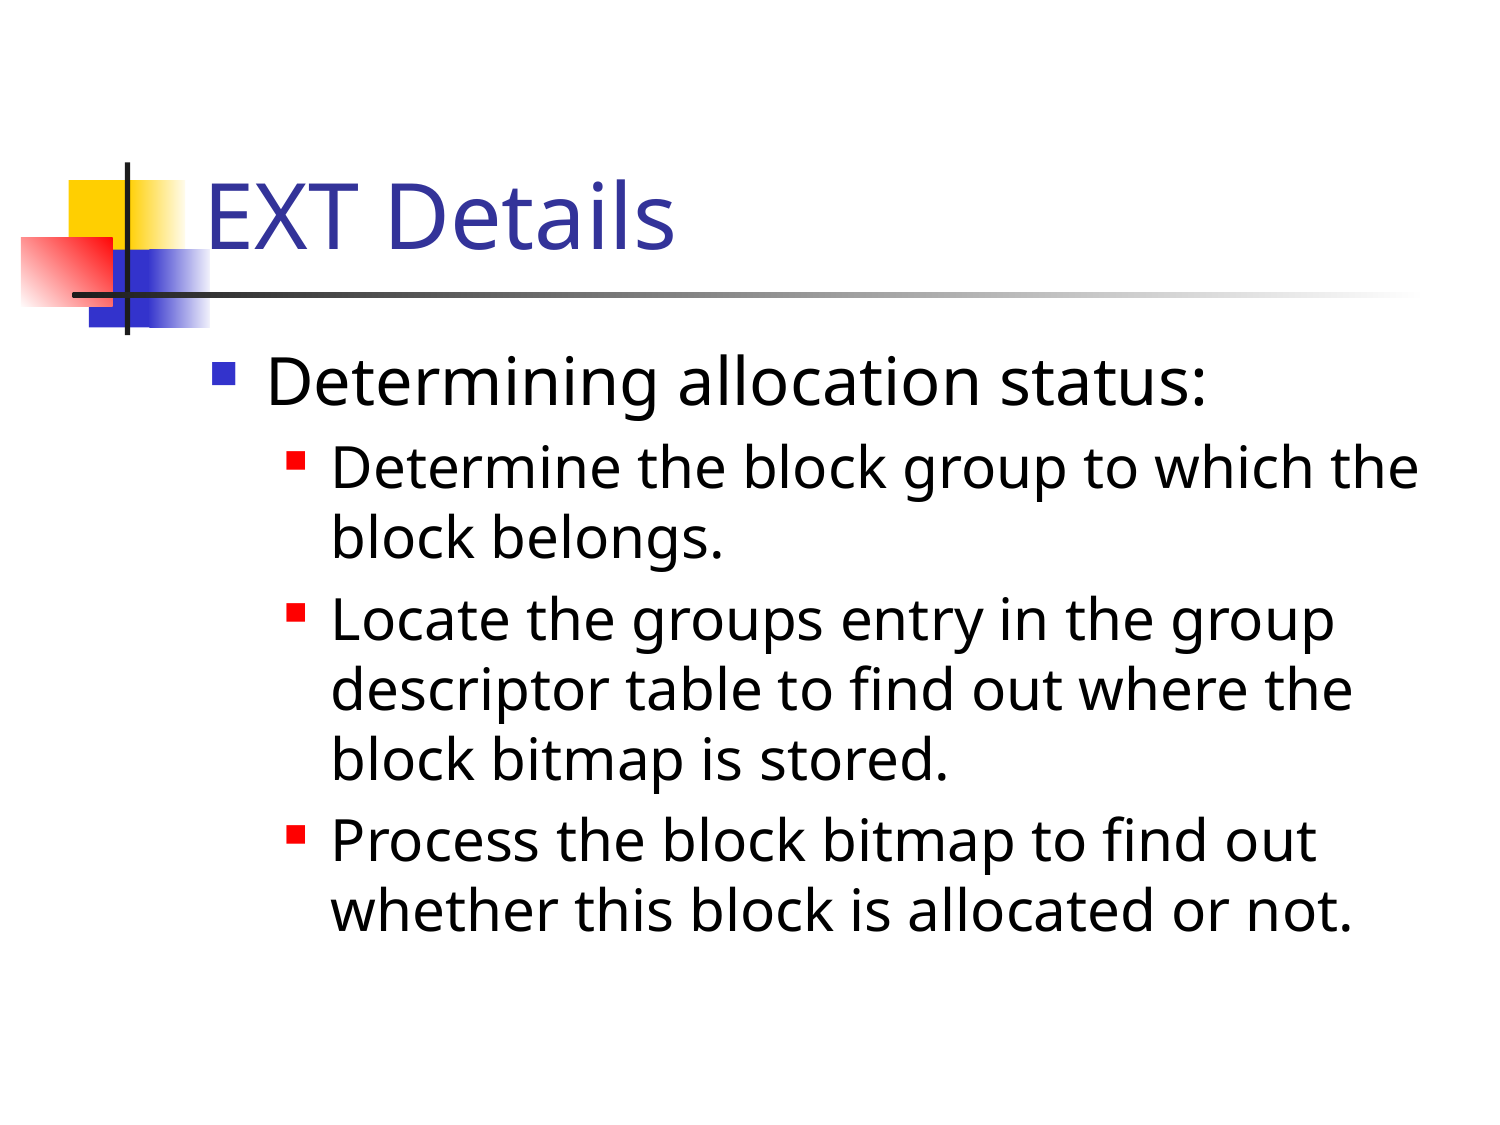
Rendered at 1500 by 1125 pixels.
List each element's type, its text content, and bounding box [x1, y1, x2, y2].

title EXT Details [188, 34, 1468, 276]
list Determining allocation status: Determine the block group to which the block belongs. Locate the groups entry in the group descriptor table to find out where the block bitmap is stored. Process the block bitmap to find out whether this block is allocated or not. [193, 330, 1470, 1007]
